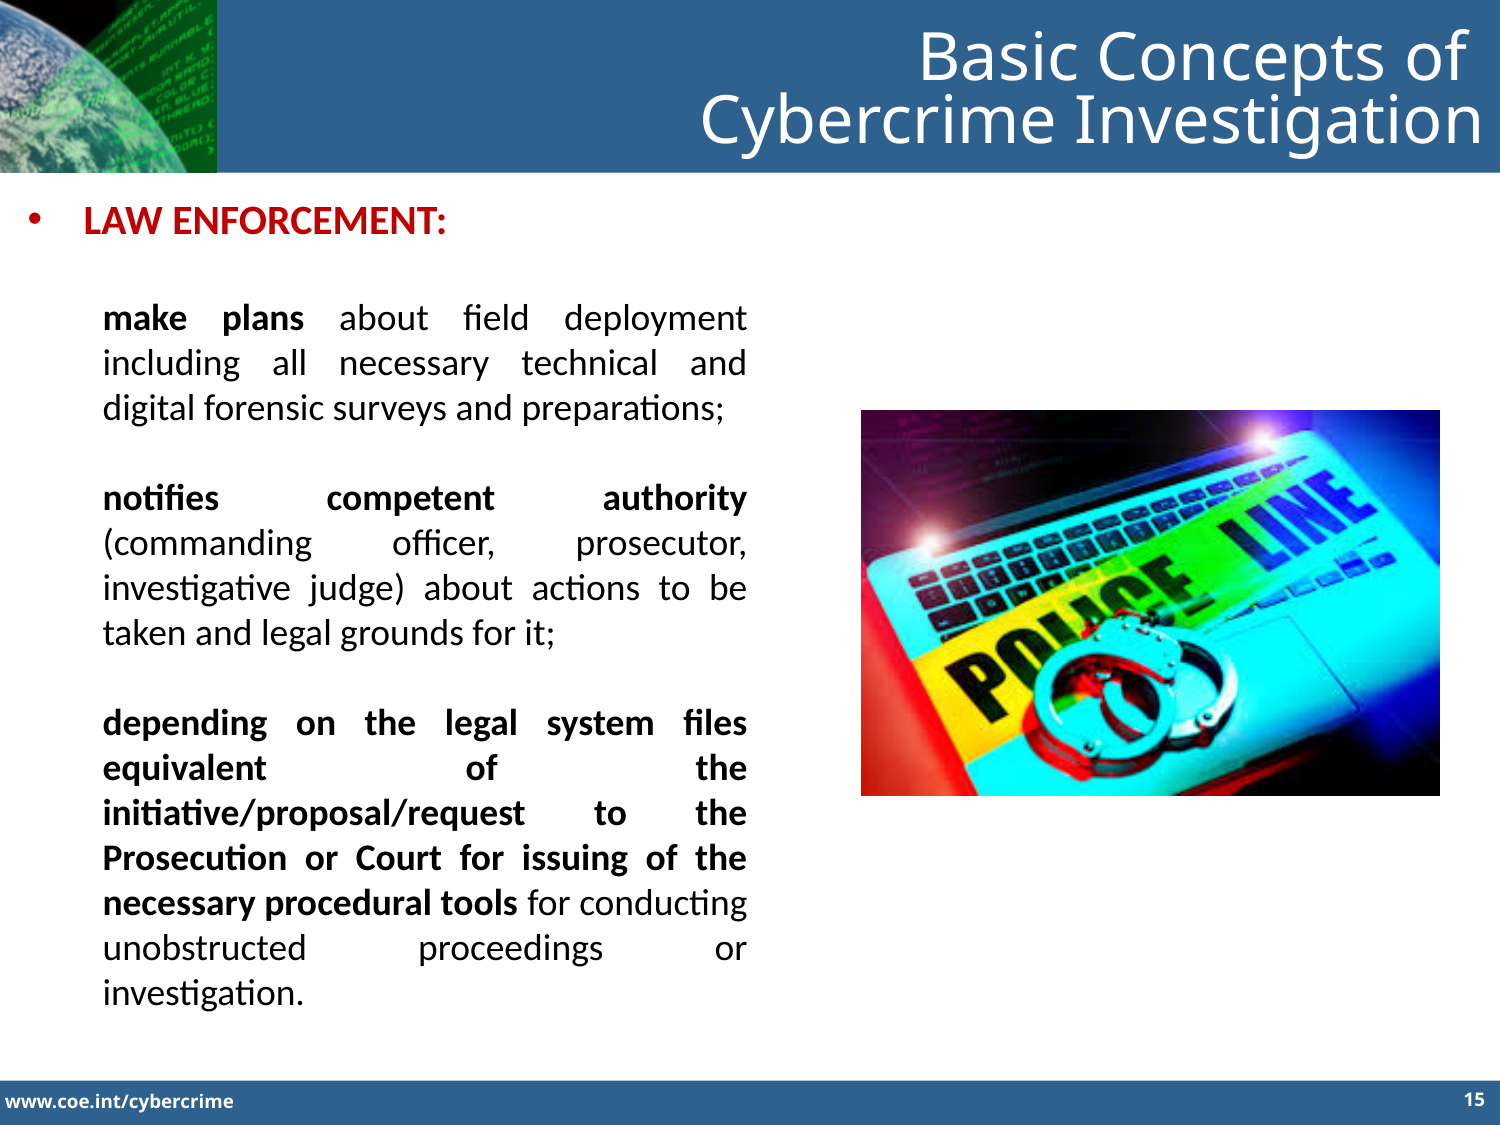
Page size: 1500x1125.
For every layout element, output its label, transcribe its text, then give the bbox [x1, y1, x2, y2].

text_box LAW ENFORCEMENT: make plans about field deployment including all necessary technical and digital forensic surveys and preparations; notifies competent authority (commanding officer, prosecutor, investigative judge) about actions to be taken and legal grounds for it; depending on the legal system files equivalent of the initiative/proposal/request to the Prosecution or Court for issuing of the necessary procedural tools for conducting unobstructed proceedings or investigation. [12, 185, 763, 1021]
slide_number 15 [1149, 1079, 1500, 1125]
text_box Basic Concepts of Cybercrime Investigation [359, 16, 1500, 169]
picture [0, 1, 217, 173]
picture [860, 410, 1440, 796]
